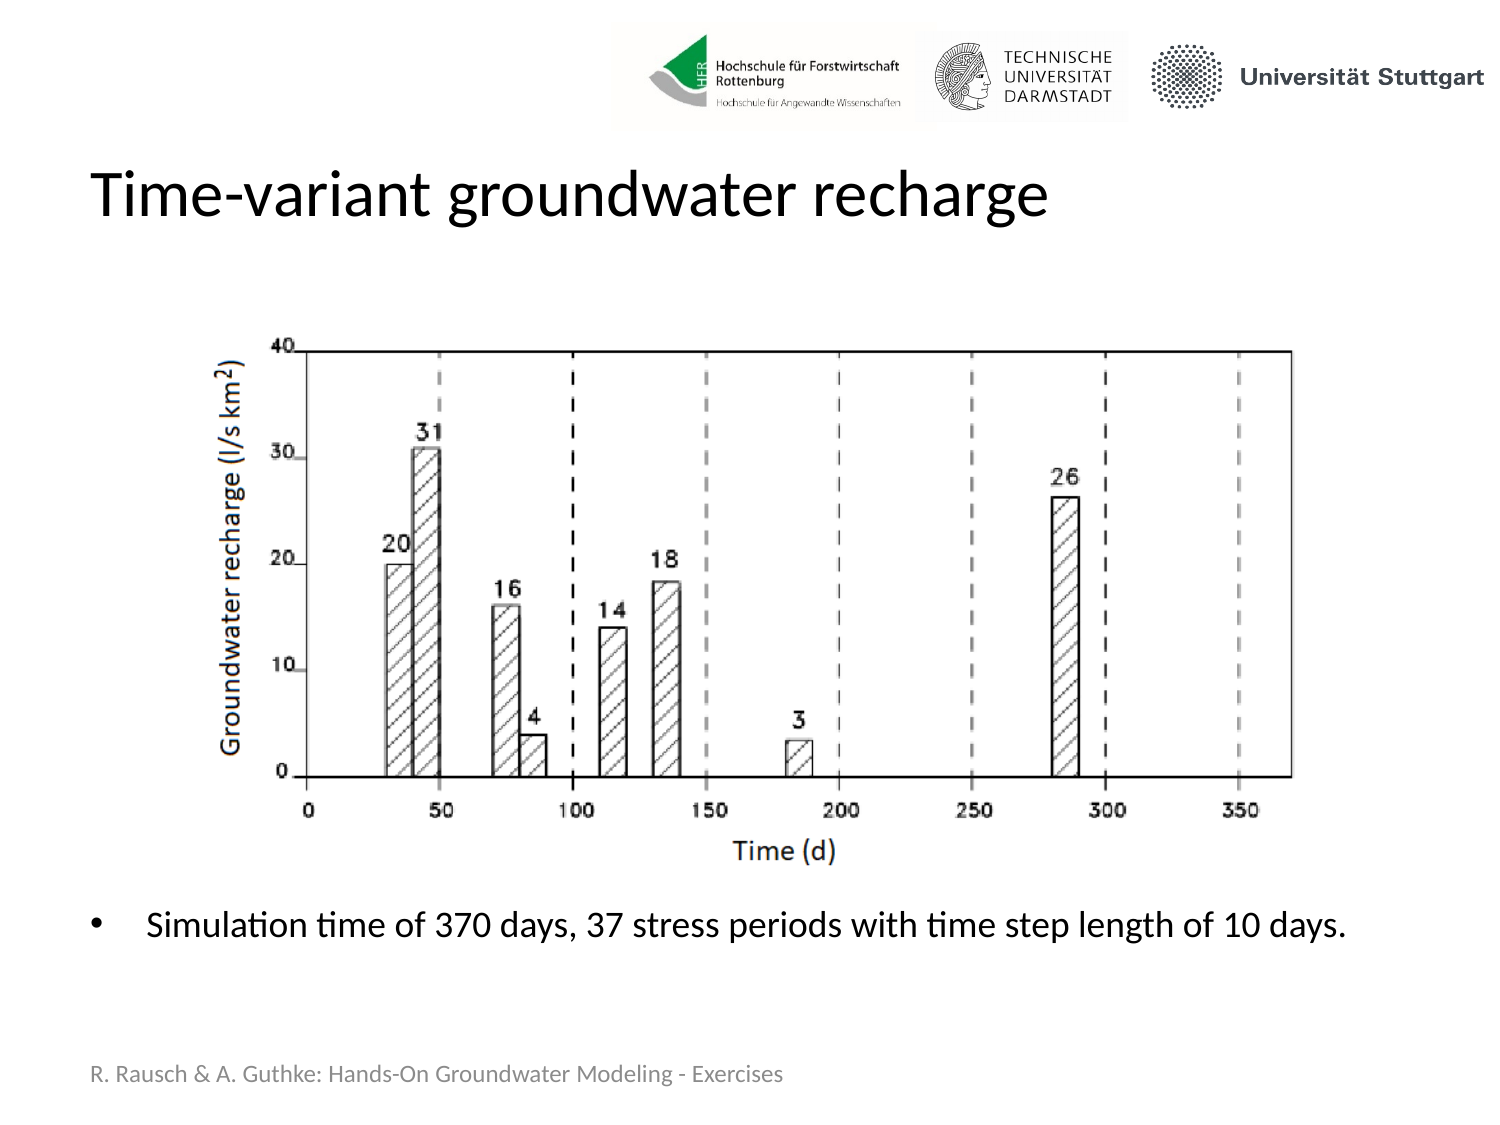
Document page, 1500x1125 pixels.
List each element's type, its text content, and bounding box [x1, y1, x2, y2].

slide_number R. Rausch & A. Guthke: Hands-On Groundwater Modeling - Exercises [75, 1042, 863, 1103]
picture [186, 302, 1314, 897]
title Time-variant groundwater recharge [75, 136, 1425, 244]
text_box [100, 884, 1451, 1043]
picture [611, 22, 1129, 131]
list Simulation time of 370 days, 37 stress periods with time step length of 10 days. [75, 262, 1425, 1005]
picture [1151, 44, 1491, 109]
